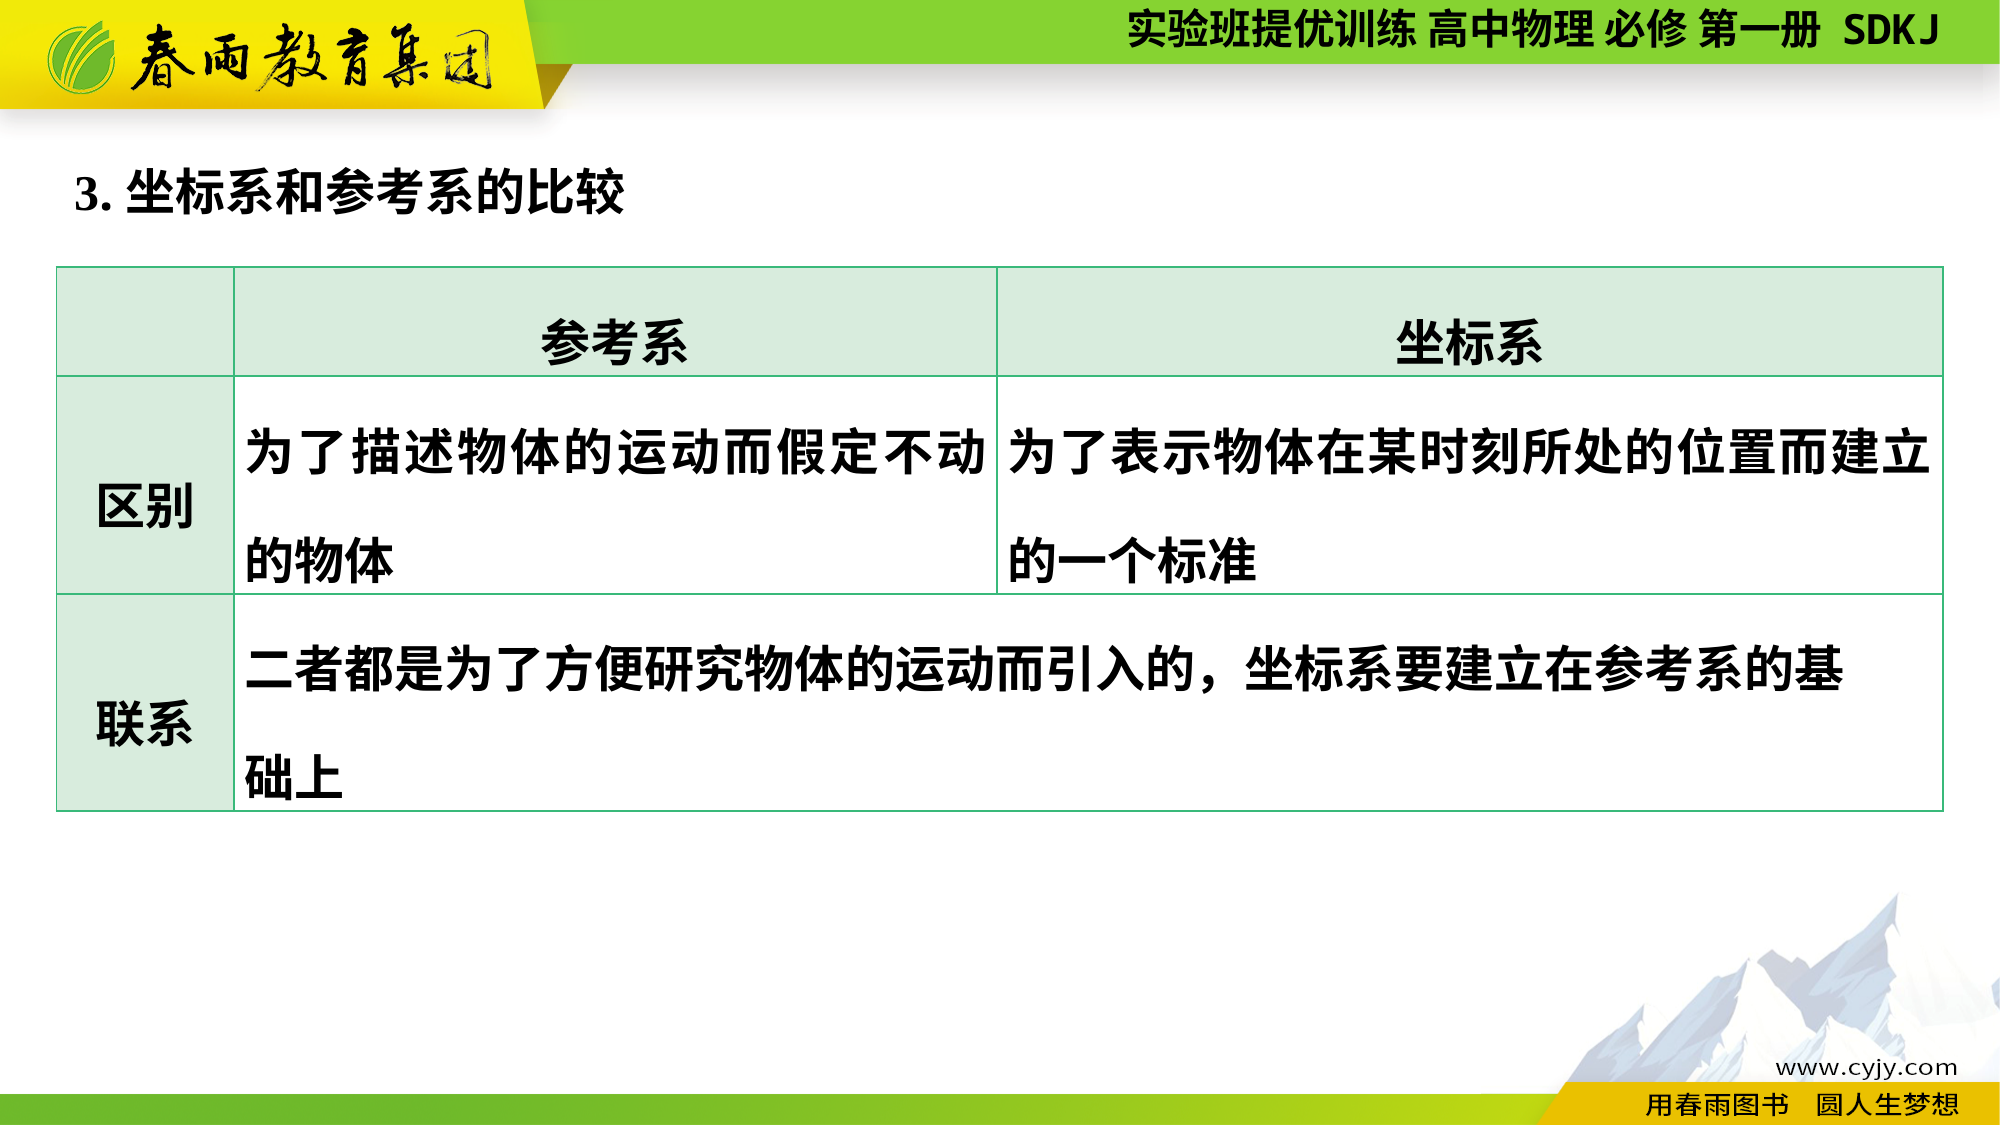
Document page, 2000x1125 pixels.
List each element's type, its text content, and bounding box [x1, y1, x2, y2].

list 3.坐标系和参考系的比较 [59, 122, 1944, 217]
table_cell 联系 [57, 595, 233, 810]
table_header 参考系 [235, 268, 996, 375]
table_cell 为了表示物体在某时刻所处的位置而建立的一个标准 [998, 377, 1942, 593]
table_header 坐标系 [998, 268, 1942, 375]
table_cell 二者都是为了方便研究物体的运动而引入的，坐标系要建立在参考系的基 础上 [235, 595, 1942, 810]
table_cell 为了描述物体的运动而假定不动的物体 [235, 377, 996, 593]
table_header [57, 268, 233, 375]
picture [0, 0, 2000, 1125]
table_cell 区别 [57, 377, 233, 593]
